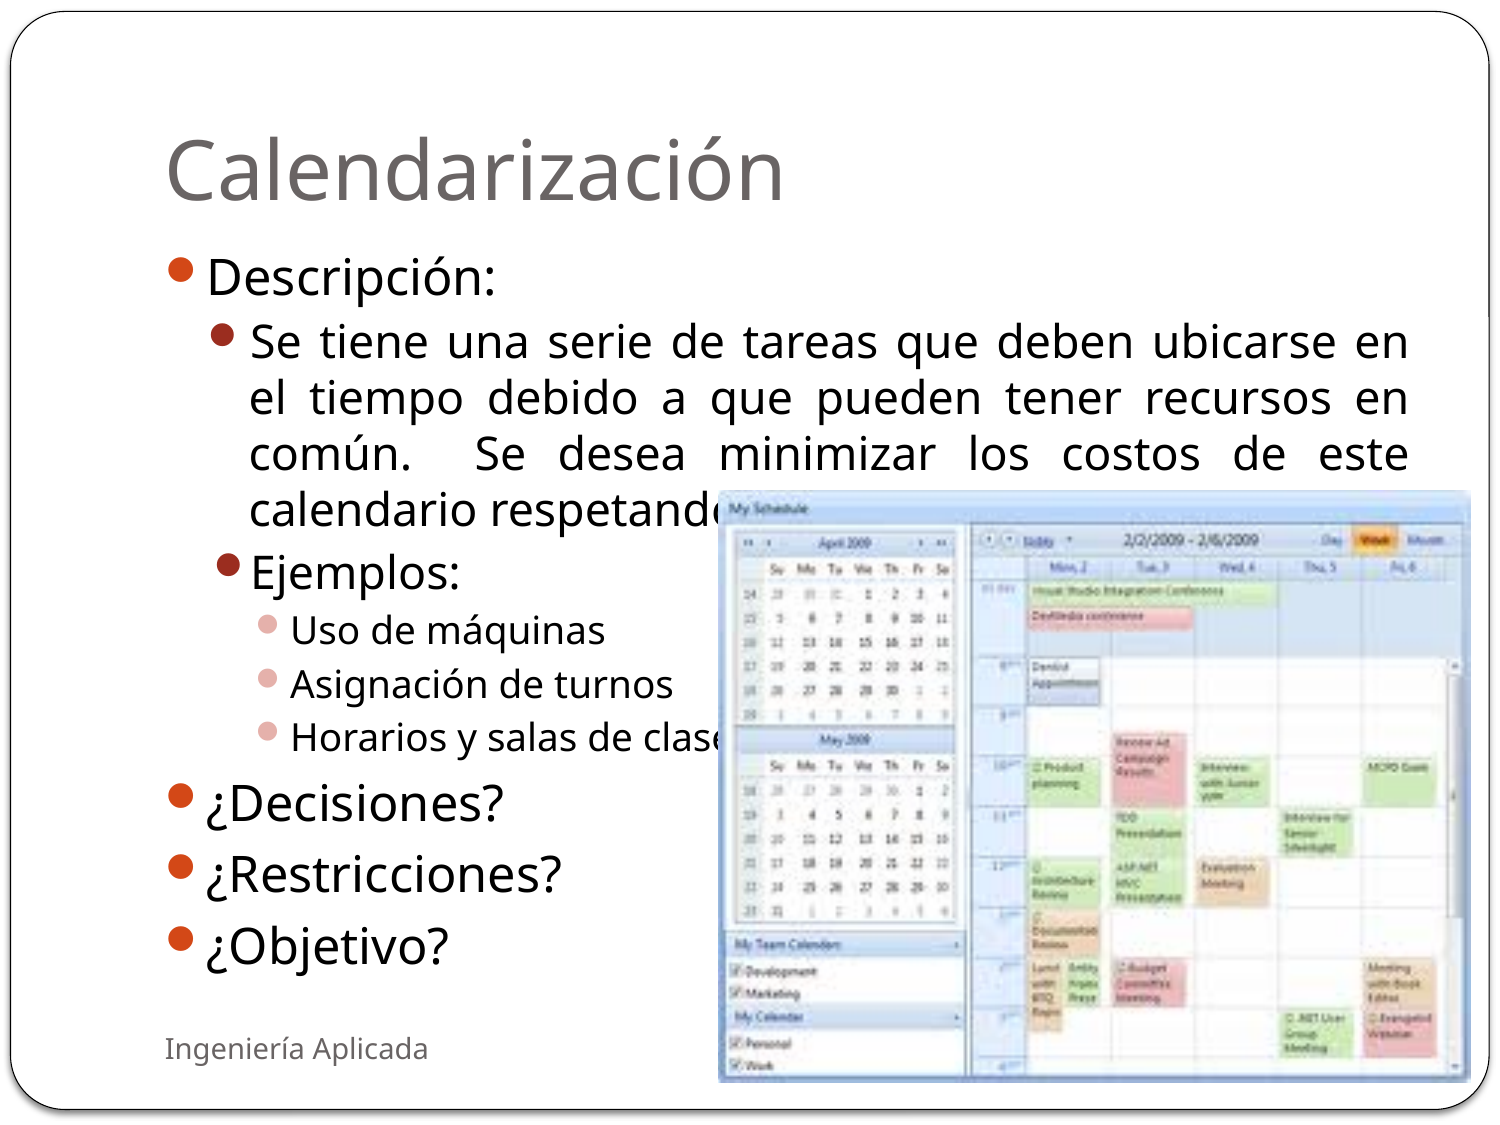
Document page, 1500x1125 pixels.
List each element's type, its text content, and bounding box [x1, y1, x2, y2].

title Calendarización [150, 45, 1425, 233]
list Descripción: Se tiene una serie de tareas que deben ubicarse en el tiempo debido a que pueden tener recursos en común. Se desea minimizar los costos de este calendario respetando los plazos de las tareas Ejemplos: Uso de máquinas Asignación de turnos Horarios y salas de clases ¿Decisiones? ¿Restricciones? ¿Objetivo? [150, 237, 1425, 988]
picture [718, 490, 1471, 1083]
footer Ingeniería Aplicada [150, 1012, 714, 1088]
